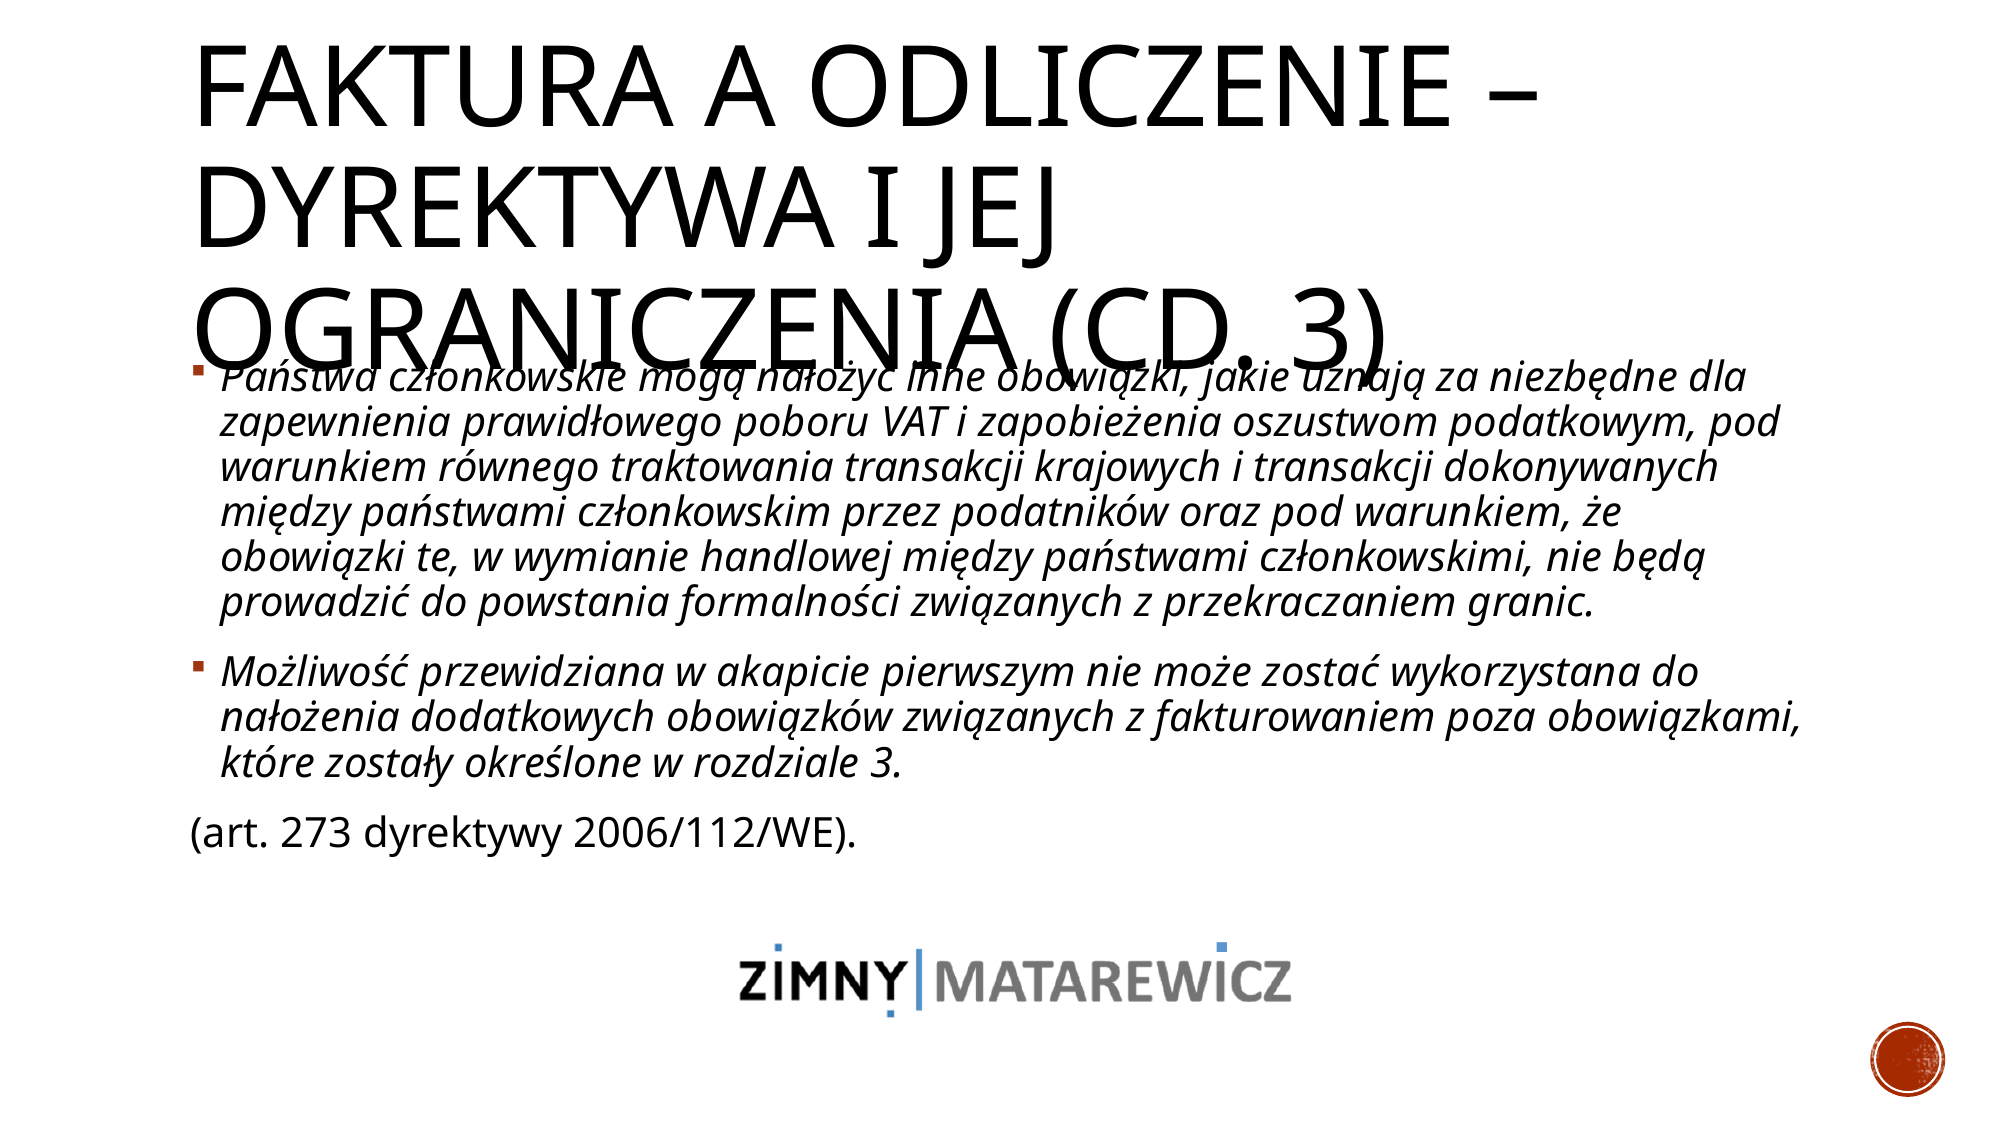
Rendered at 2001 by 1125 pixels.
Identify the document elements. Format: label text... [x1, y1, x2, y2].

list Państwa członkowskie mogą nałożyć inne obowiązki, jakie uznają za niezbędne dla zapewnienia prawidłowego poboru VAT i zapobieżenia oszustwom podatkowym, pod warunkiem równego traktowania transakcji krajowych i transakcji dokonywanych między państwami członkowskim przez podatników oraz pod warunkiem, że obowiązki te, w wymianie handlowej między państwami członkowskimi, nie będą prowadzić do powstania formalności związanych z przekraczaniem granic. Możliwość przewidziana w akapicie pierwszym nie może zostać wykorzystana do nałożenia dodatkowych obowiązków związanych z fakturowaniem poza obowiązkami, które zostały określone w rozdziale 3. (art. 273 dyrektywy 2006/112/WE). [175, 348, 1826, 1013]
title Faktura a odliczenie – dyrektywa i jej ograniczenia (cd. 3) [175, 79, 1826, 344]
picture [727, 922, 1330, 1056]
